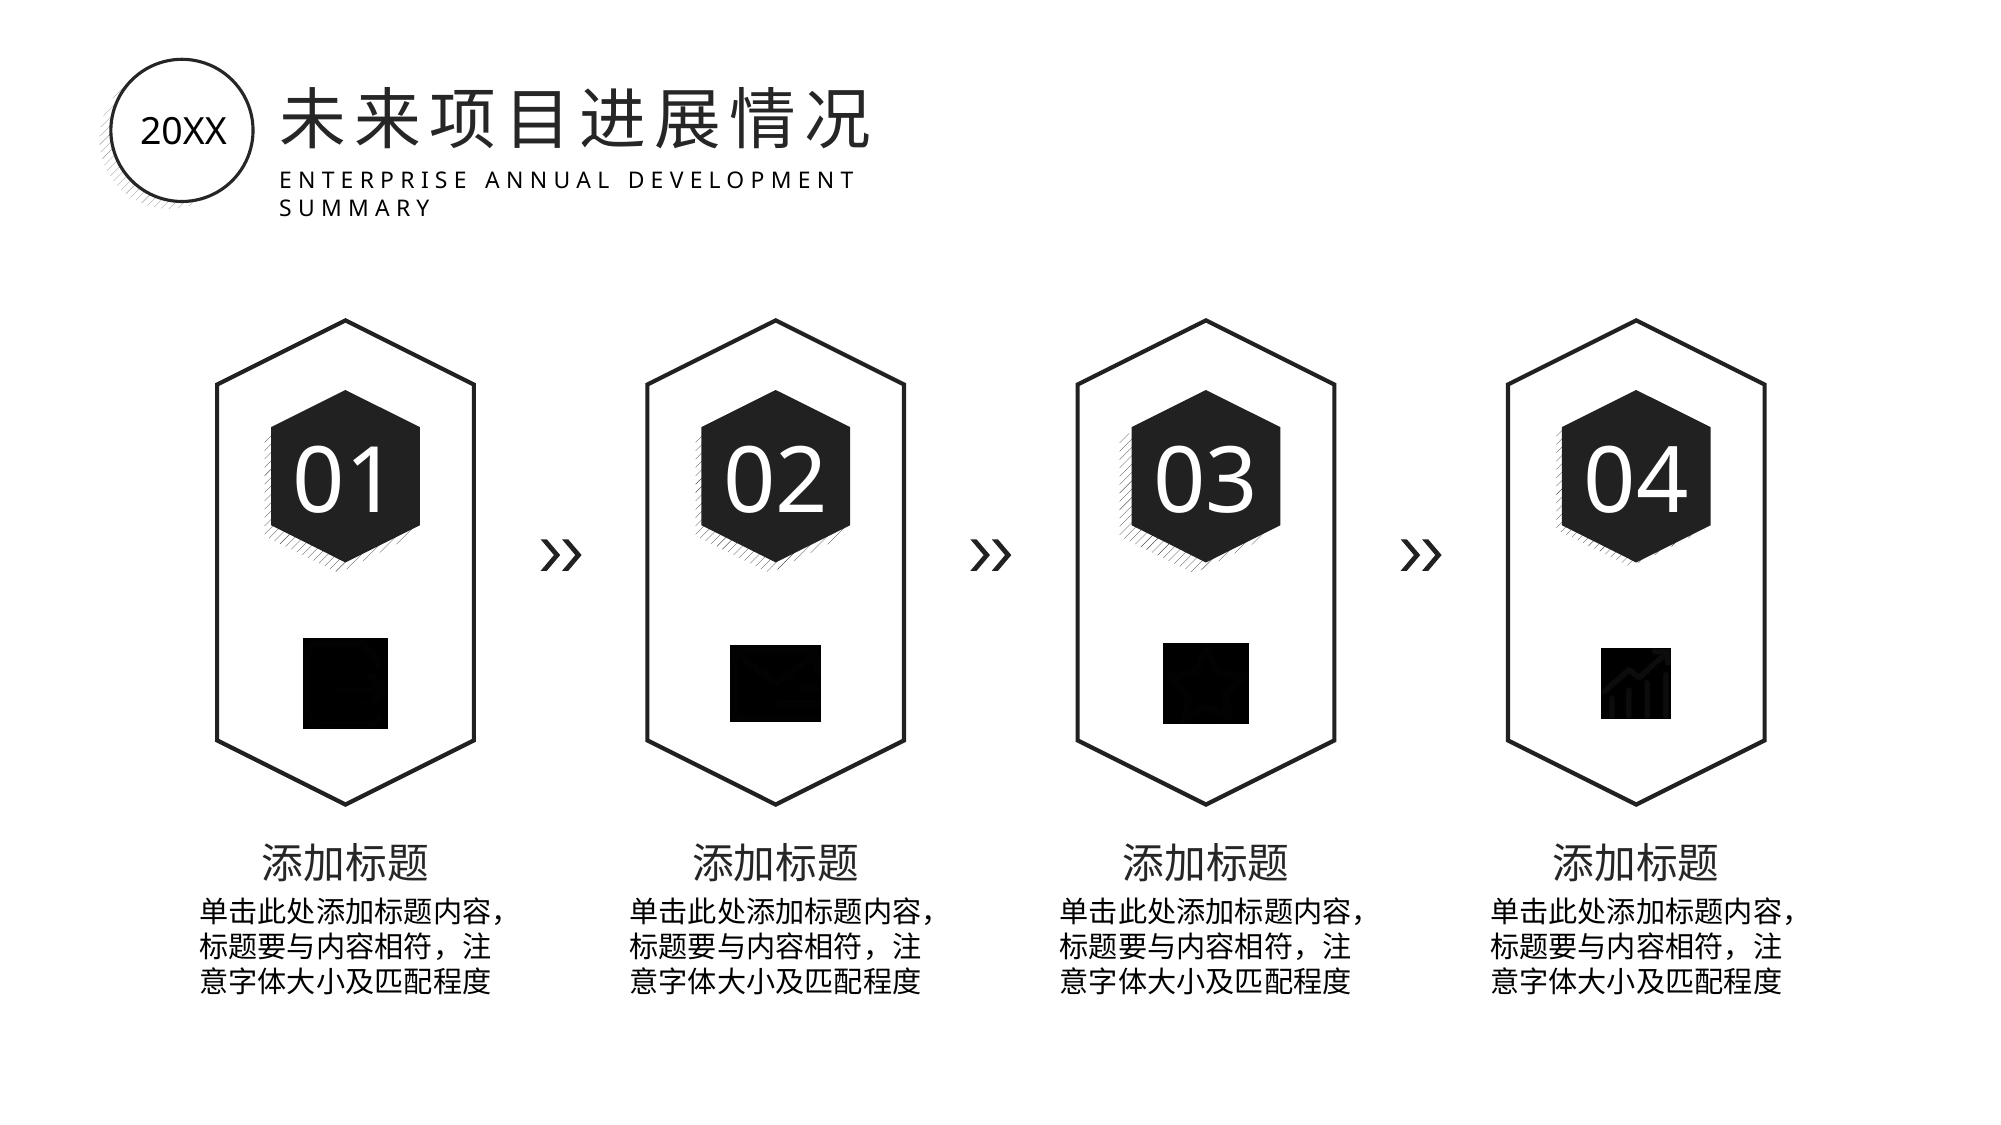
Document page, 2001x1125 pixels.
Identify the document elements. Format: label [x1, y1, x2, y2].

text_box [264, 69, 956, 230]
text_box [1507, 320, 1765, 805]
text_box [1038, 828, 1373, 1008]
text_box [178, 828, 513, 1008]
text_box [99, 59, 254, 209]
text_box [540, 539, 582, 571]
text_box [647, 320, 905, 805]
text_box [608, 828, 943, 1008]
text_box [1077, 320, 1335, 805]
text_box [970, 539, 1012, 571]
text_box [216, 320, 474, 805]
text_box [1469, 828, 1804, 1008]
text_box [1400, 539, 1442, 571]
